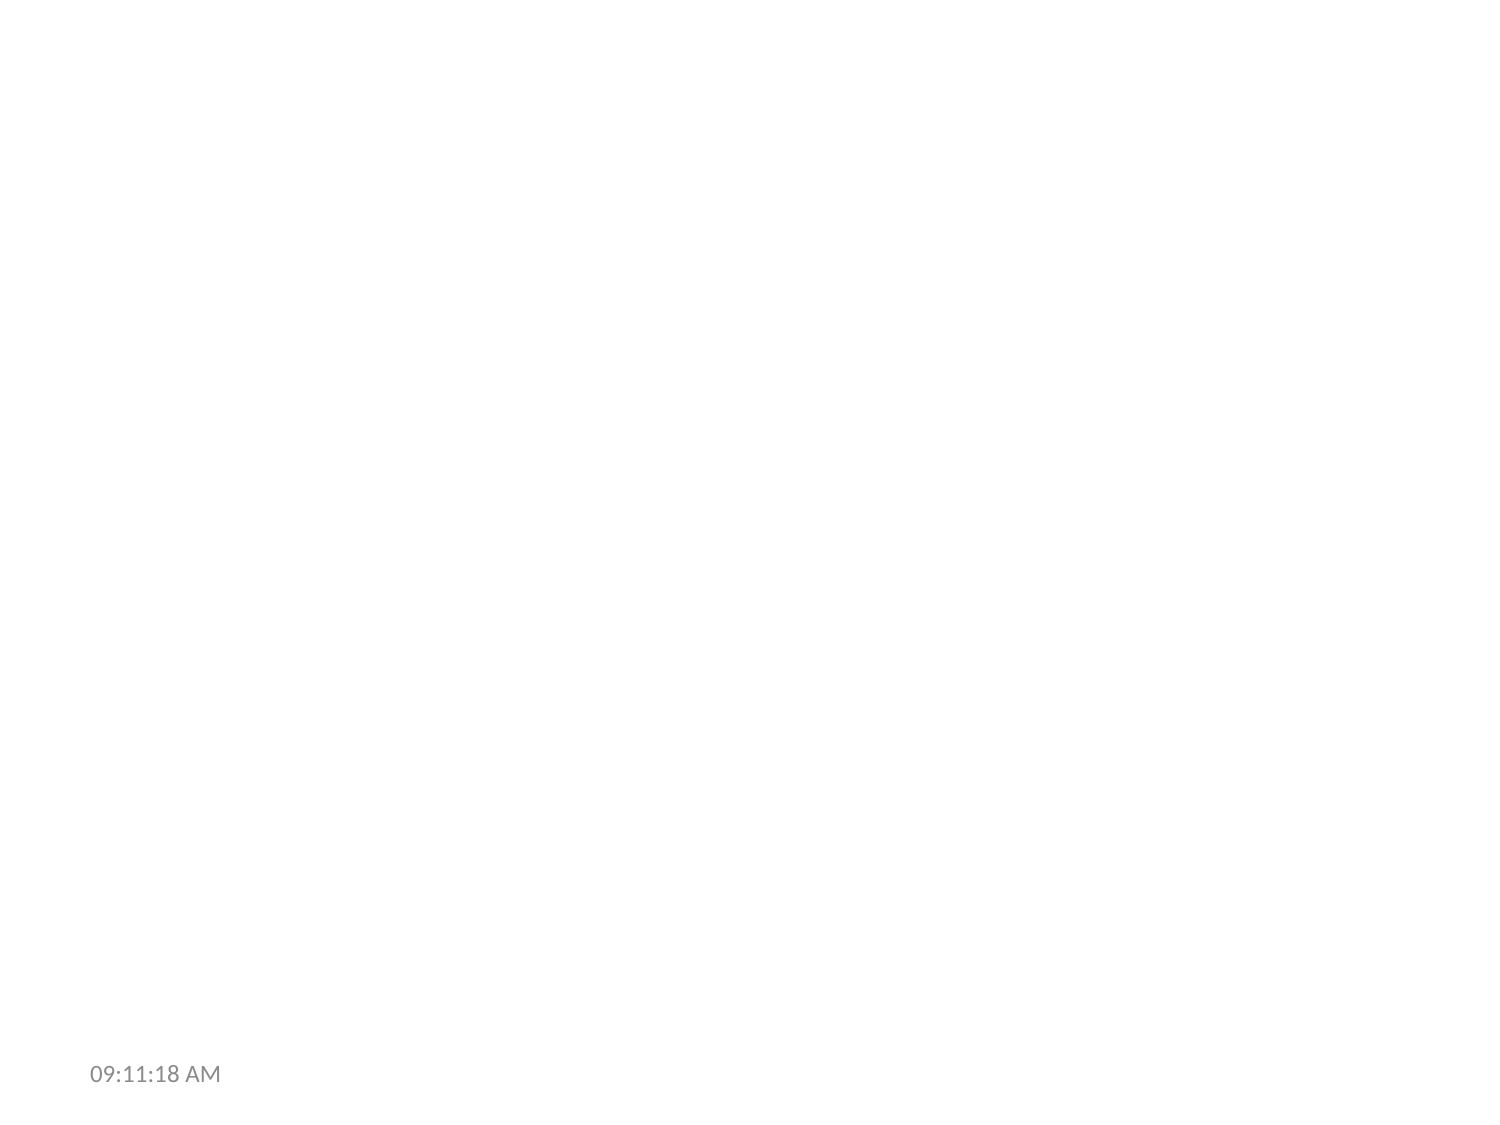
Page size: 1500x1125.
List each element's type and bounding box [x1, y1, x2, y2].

slide_number [75, 1042, 425, 1103]
